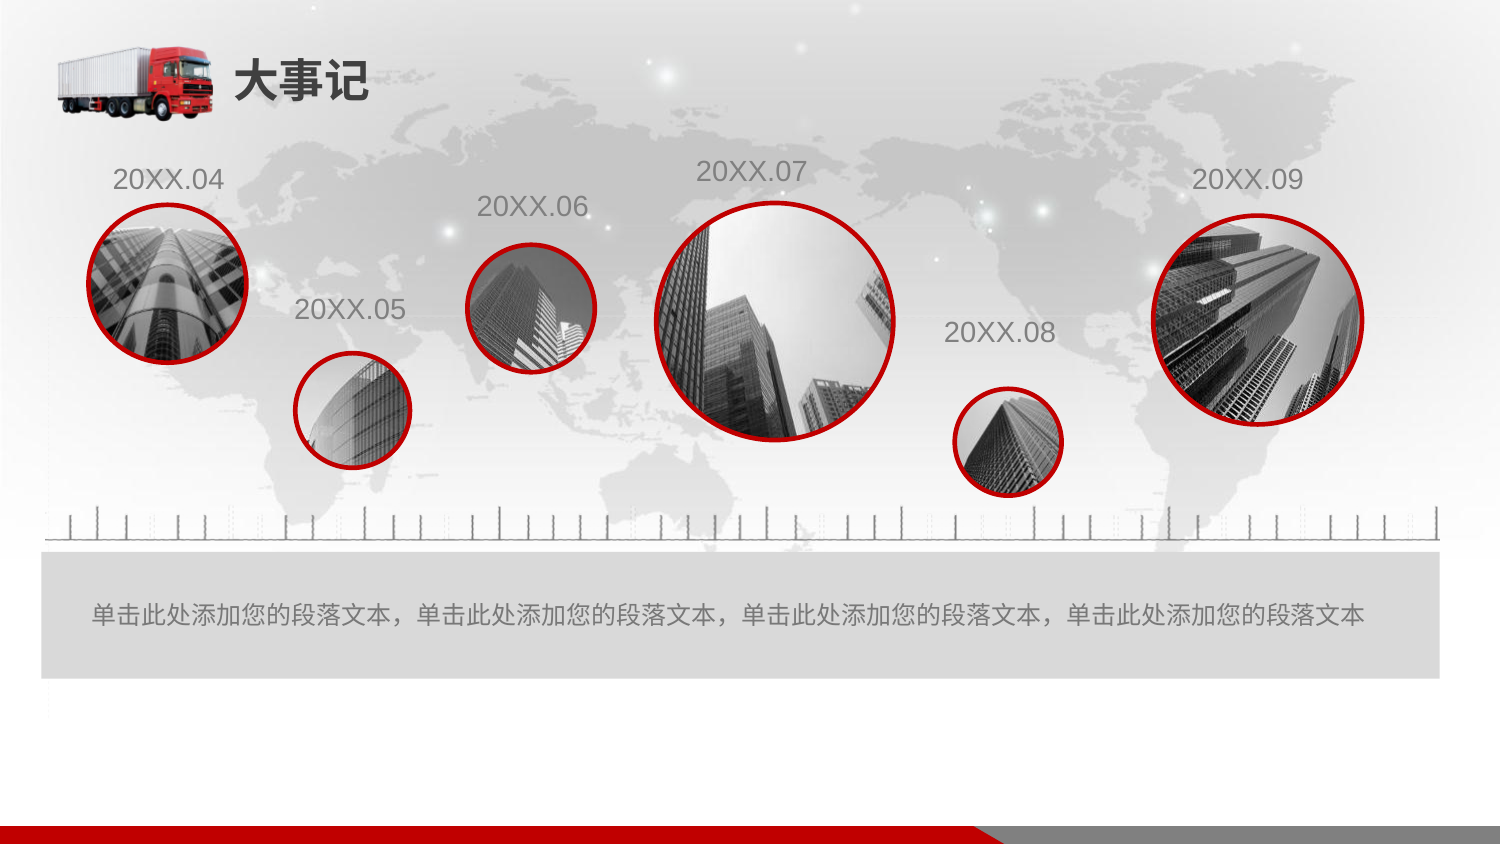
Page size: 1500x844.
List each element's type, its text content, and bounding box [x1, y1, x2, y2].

picture [0, 0, 1500, 607]
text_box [655, 144, 906, 441]
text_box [88, 153, 323, 364]
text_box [461, 179, 650, 373]
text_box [279, 283, 505, 469]
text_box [928, 305, 1154, 496]
title 大事记 [218, 44, 916, 115]
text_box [1152, 153, 1402, 425]
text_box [41, 315, 1440, 722]
